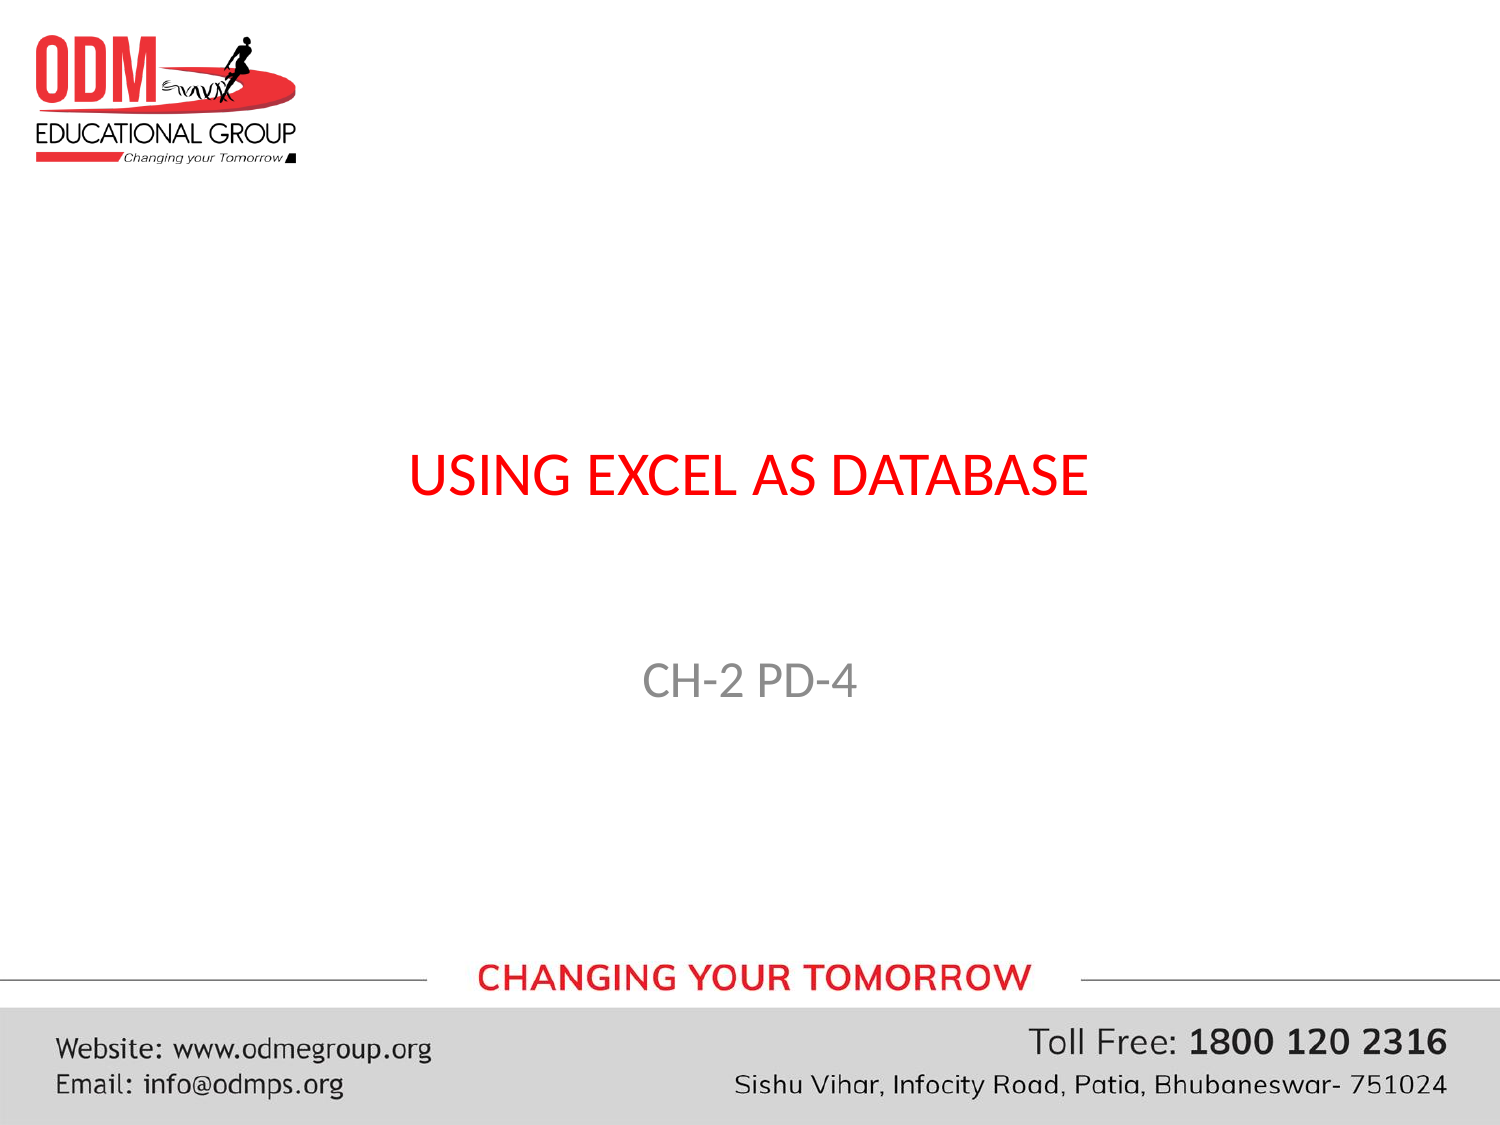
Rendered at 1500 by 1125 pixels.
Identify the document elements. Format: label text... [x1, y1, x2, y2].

picture [0, 900, 1500, 1125]
title USING EXCEL AS DATABASE [112, 349, 1388, 591]
picture [36, 35, 296, 164]
subtitle CH-2 PD-4 [225, 637, 1275, 925]
